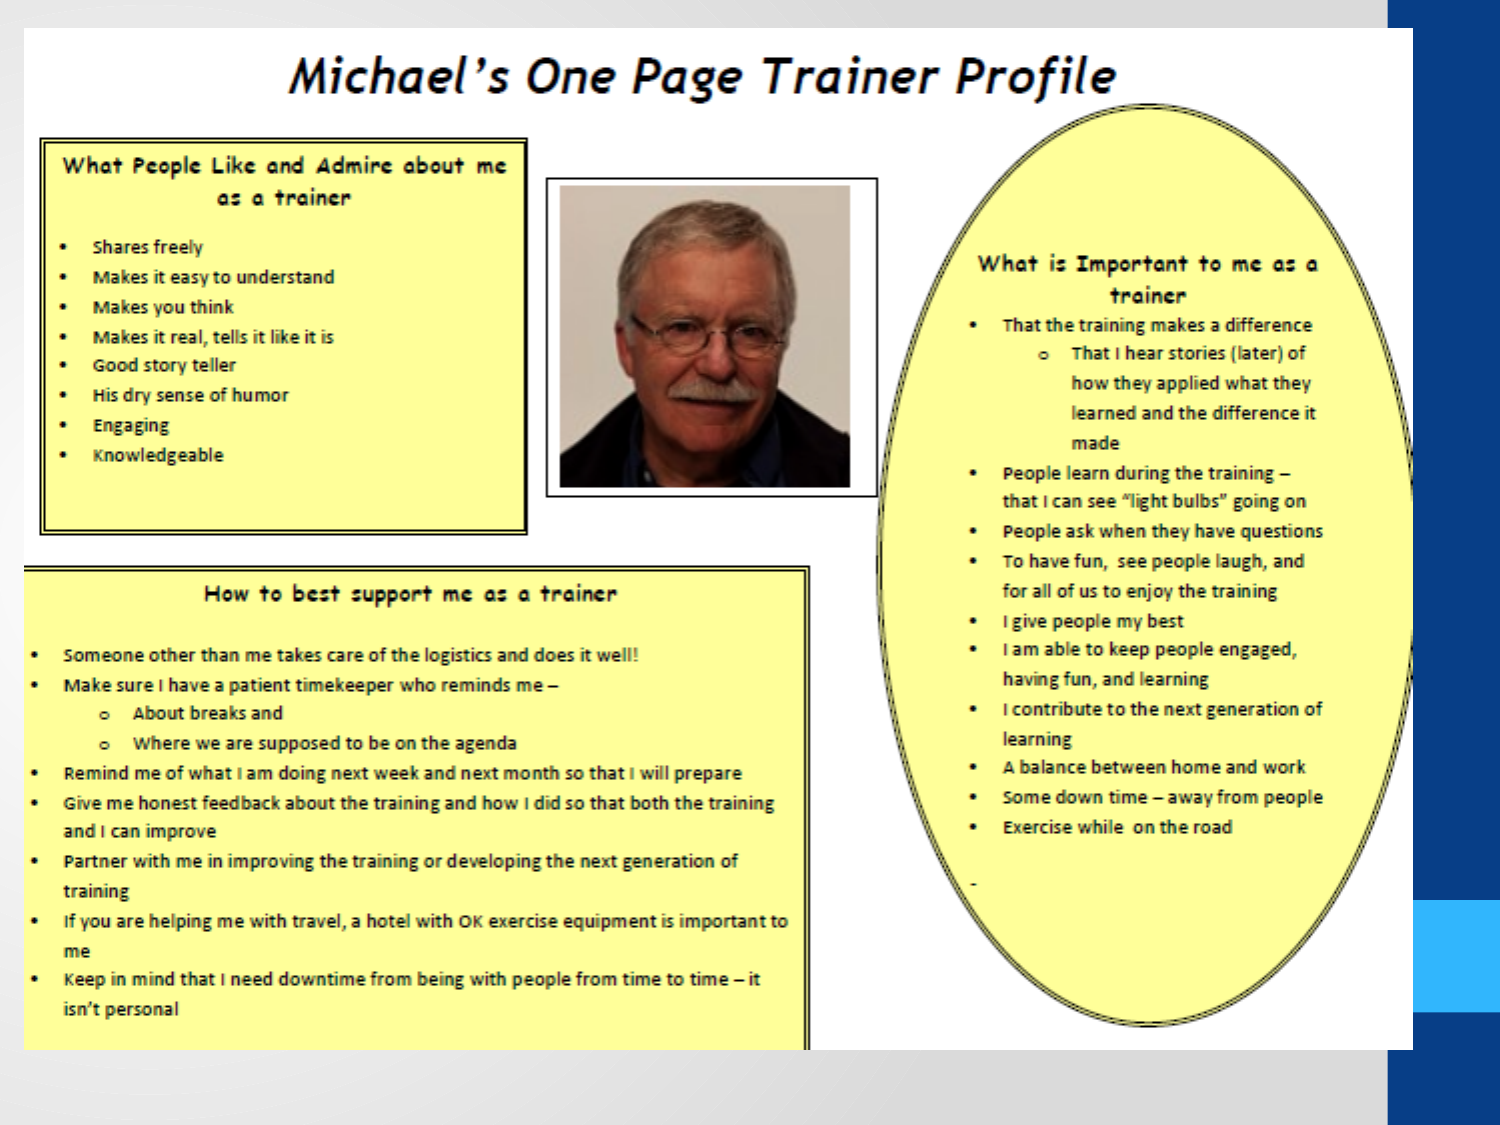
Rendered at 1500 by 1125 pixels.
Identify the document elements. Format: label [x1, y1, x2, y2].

picture [24, 28, 1413, 1051]
